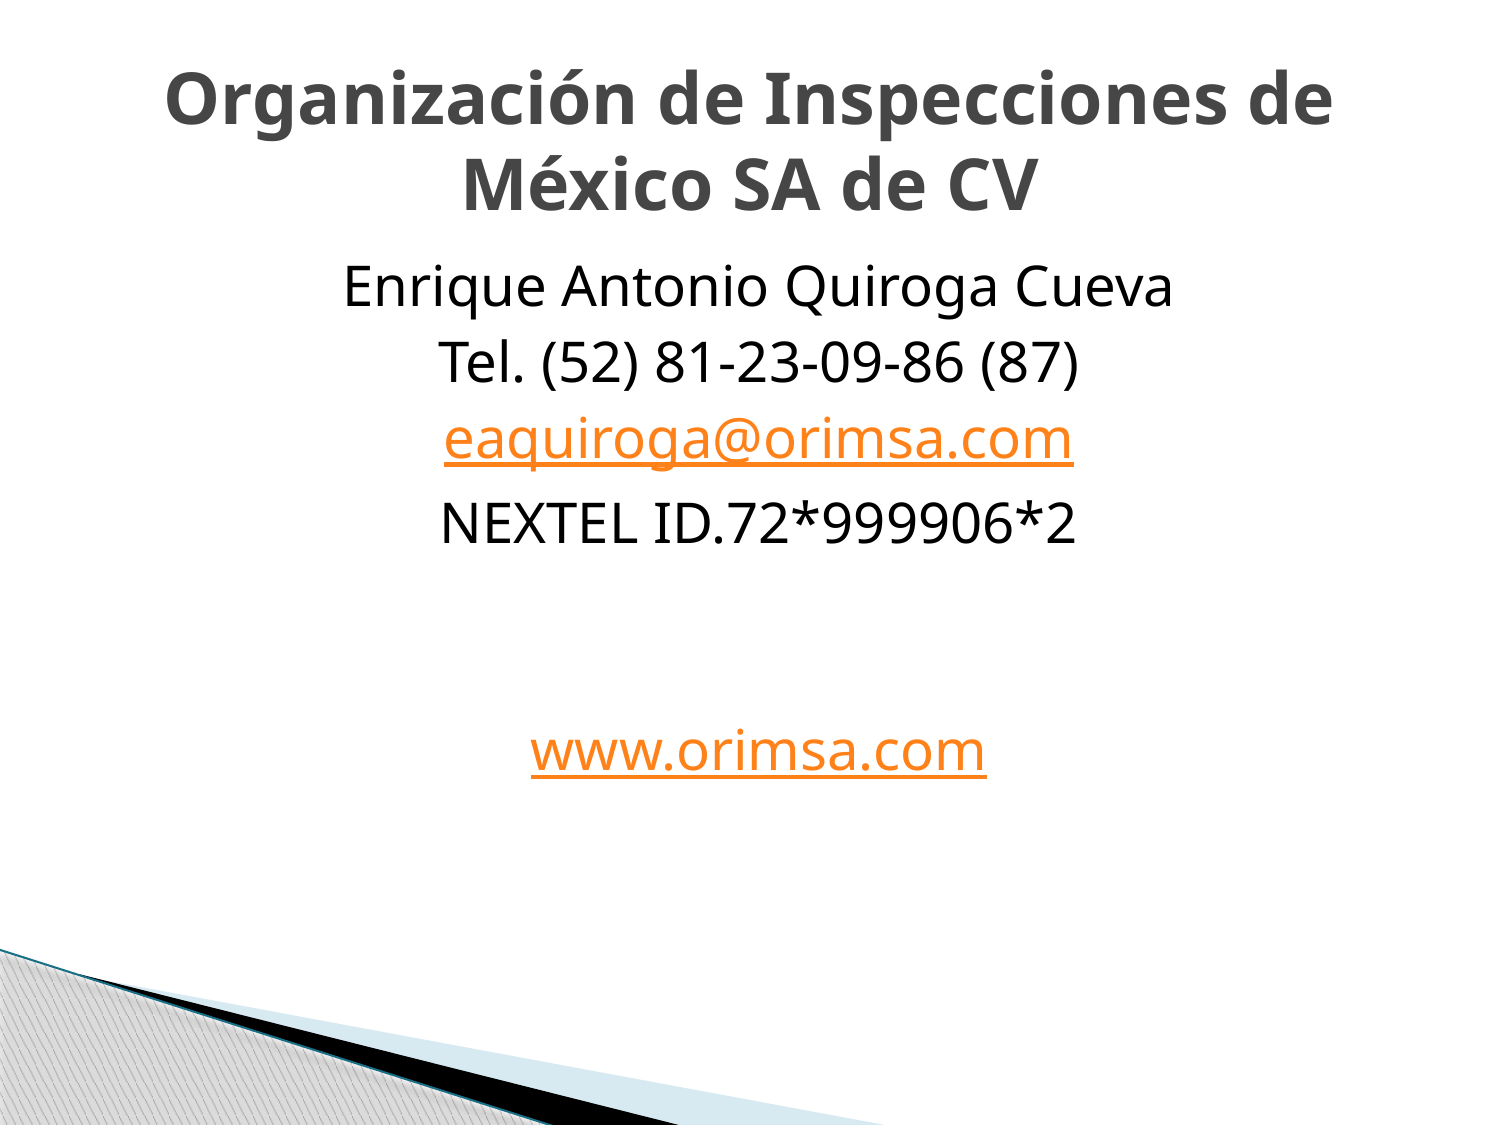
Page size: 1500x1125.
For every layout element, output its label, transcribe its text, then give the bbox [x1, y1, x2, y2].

list Enrique Antonio Quiroga Cueva Tel. (52) 81-23-09-86 (87) eaquiroga@orimsa.com NEXTEL ID.72*999906*2 www.orimsa.com [75, 243, 1425, 986]
title Organización de Inspecciones de México SA de CV [75, 45, 1425, 233]
